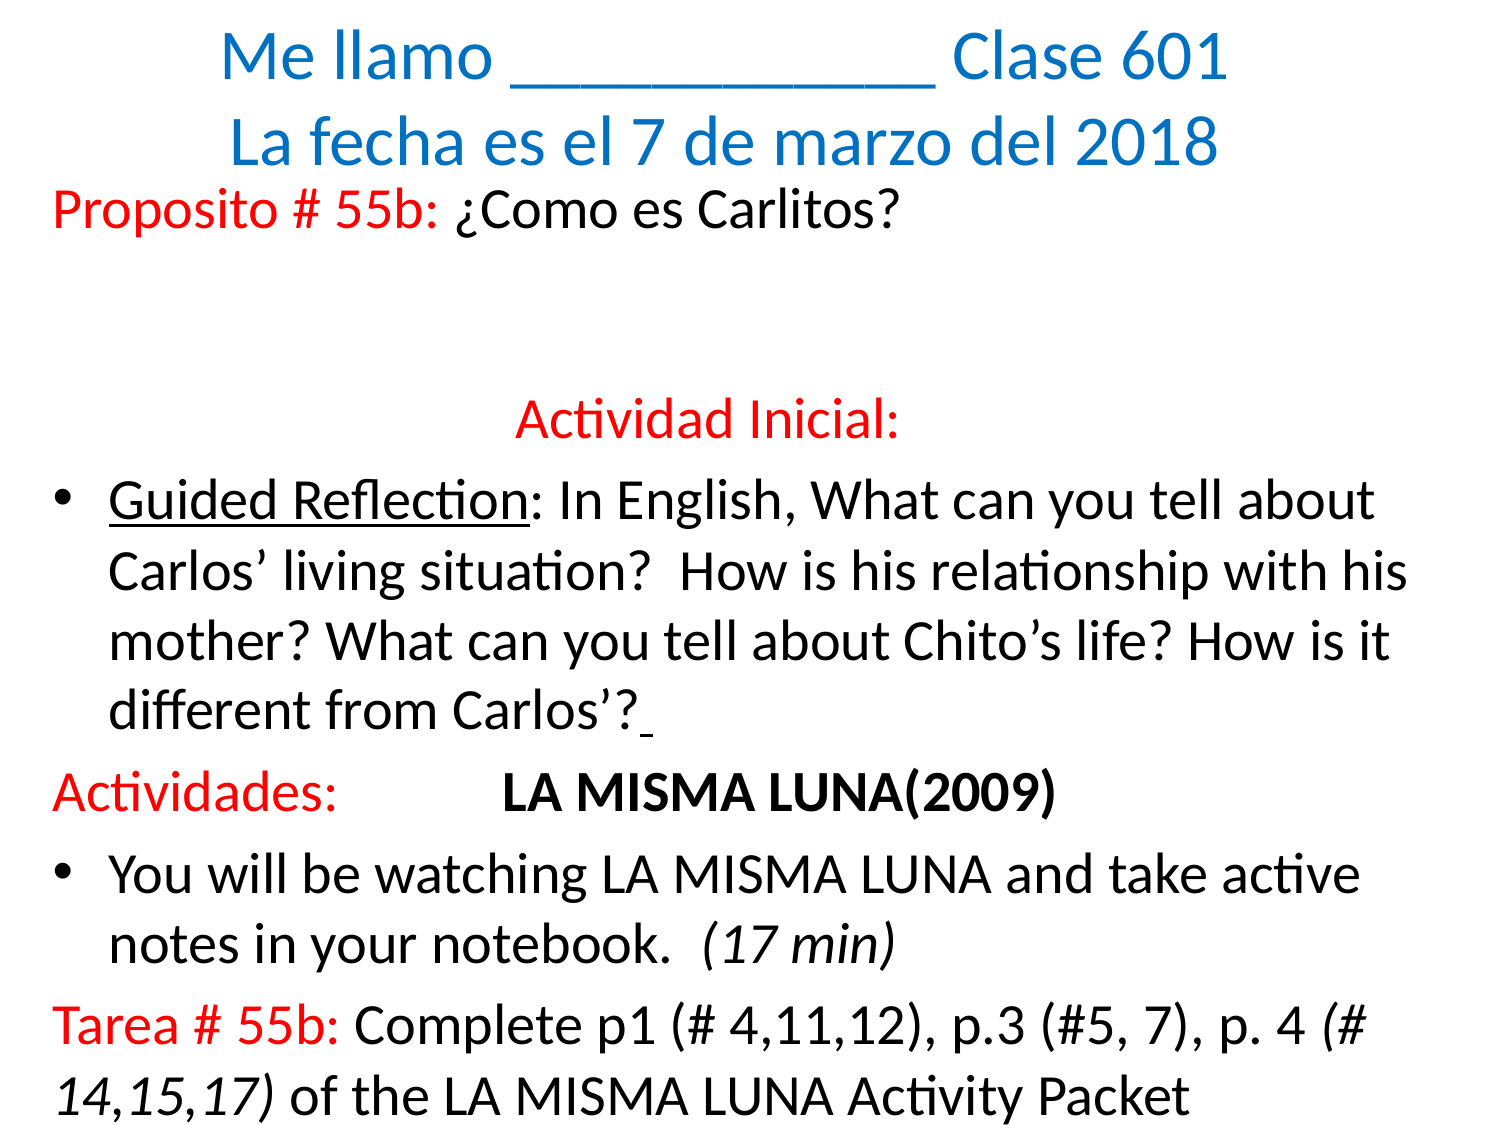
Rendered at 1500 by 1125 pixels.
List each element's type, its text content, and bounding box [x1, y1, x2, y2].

title Me llamo ____________ Clase 601 La fecha es el 7 de marzo del 2018 [50, 0, 1400, 162]
list Proposito # 55b: ¿Como es Carlitos? Actividad Inicial: Guided Reflection: In English, What can you tell about Carlos’ living situation? How is his relationship with his mother? What can you tell about Chito’s life? How is it different from Carlos’? Actividades: LA MISMA LUNA(2009) You will be watching LA MISMA LUNA and take active notes in your notebook. (17 min) Tarea # 55b: Complete p1 (# 4,11,12), p.3 (#5, 7), p. 4 (# 14,15,17) of the LA MISMA LUNA Activity Packet [37, 162, 1475, 925]
